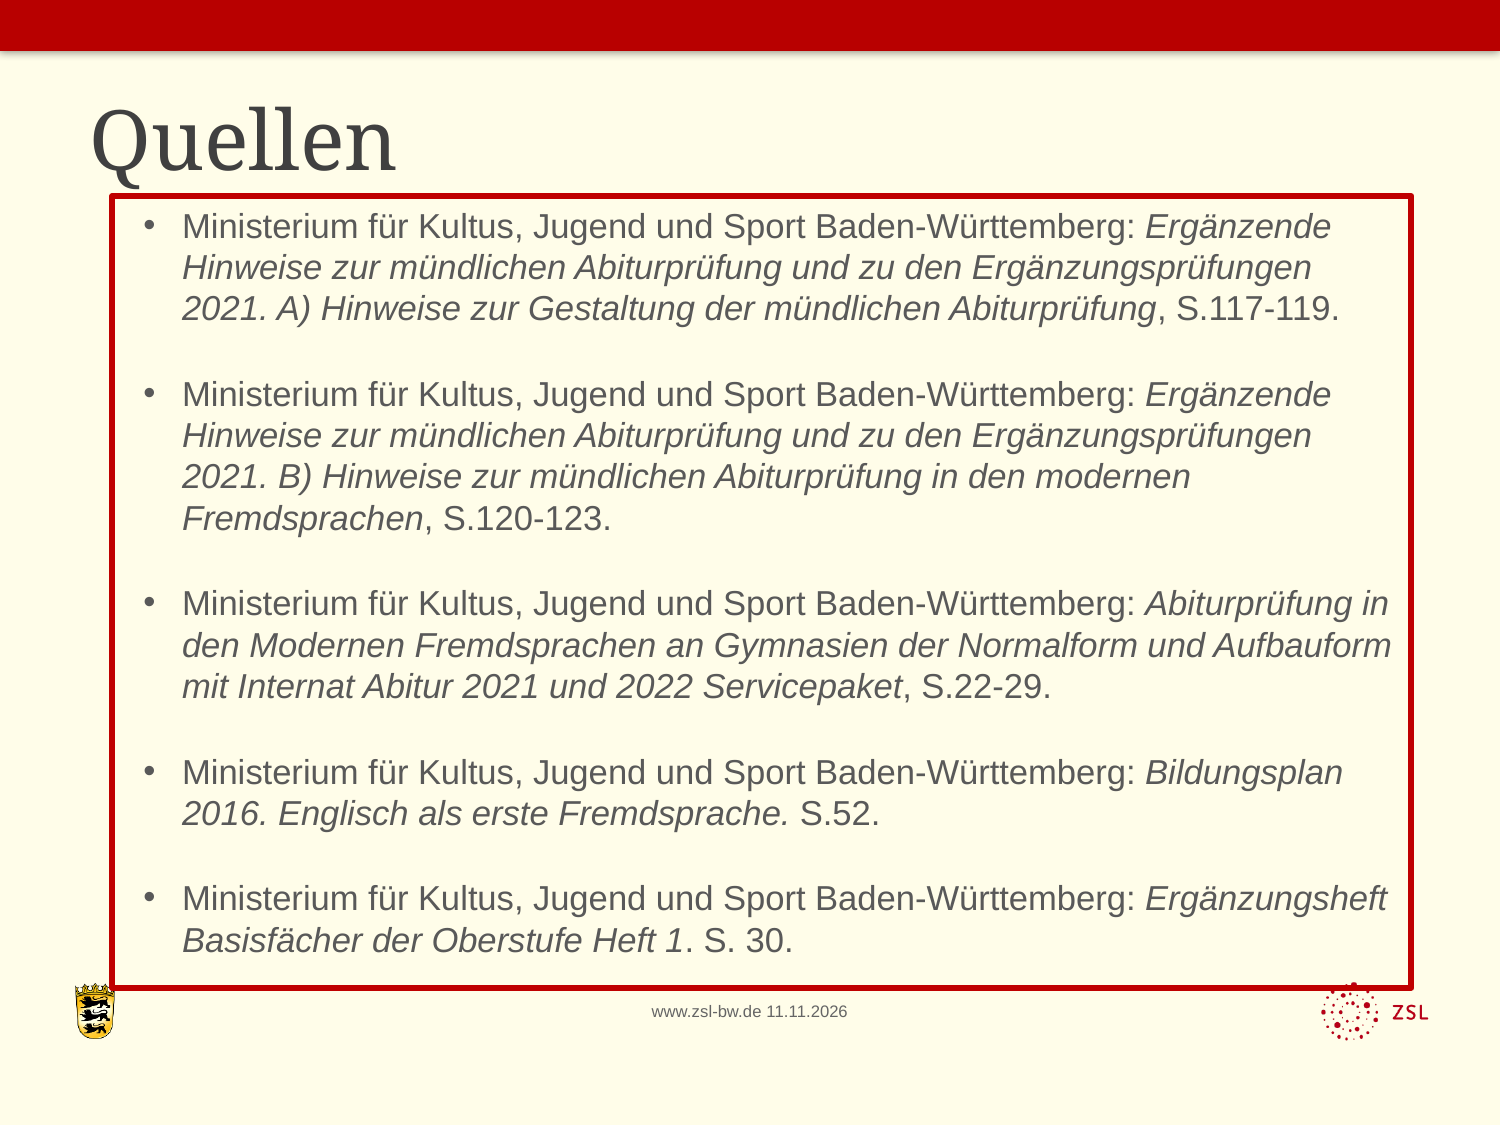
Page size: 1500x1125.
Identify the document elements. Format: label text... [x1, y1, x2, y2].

picture [1320, 981, 1429, 1041]
title Quellen [75, 78, 963, 197]
picture [73, 981, 117, 1041]
text_box Ministerium für Kultus, Jugend und Sport Baden-Württemberg: Ergänzende Hinweise zur mündlichen Abiturprüfung und zu den Ergänzungsprüfungen 2021. A) Hinweise zur Gestaltung der mündlichen Abiturprüfung, S.117-119. Ministerium für Kultus, Jugend und Sport Baden-Württemberg: Ergänzende Hinweise zur mündlichen Abiturprüfung und zu den Ergänzungsprüfungen 2021. B) Hinweise zur mündlichen Abiturprüfung in den modernen Fremdsprachen, S.120-123. Ministerium für Kultus, Jugend und Sport Baden-Württemberg: Abiturprüfung in den Modernen Fremdsprachen an Gymnasien der Normalform und Aufbauform mit Internat Abitur 2021 und 2022 Servicepaket, S.22-29. Ministerium für Kultus, Jugend und Sport Baden-Württemberg: Bildungsplan 2016. Englisch als erste Fremdsprache. S.52. Ministerium für Kultus, Jugend und Sport Baden-Württemberg: Ergänzungsheft Basisfächer der Oberstufe Heft 1. S. 30. [112, 196, 1412, 988]
